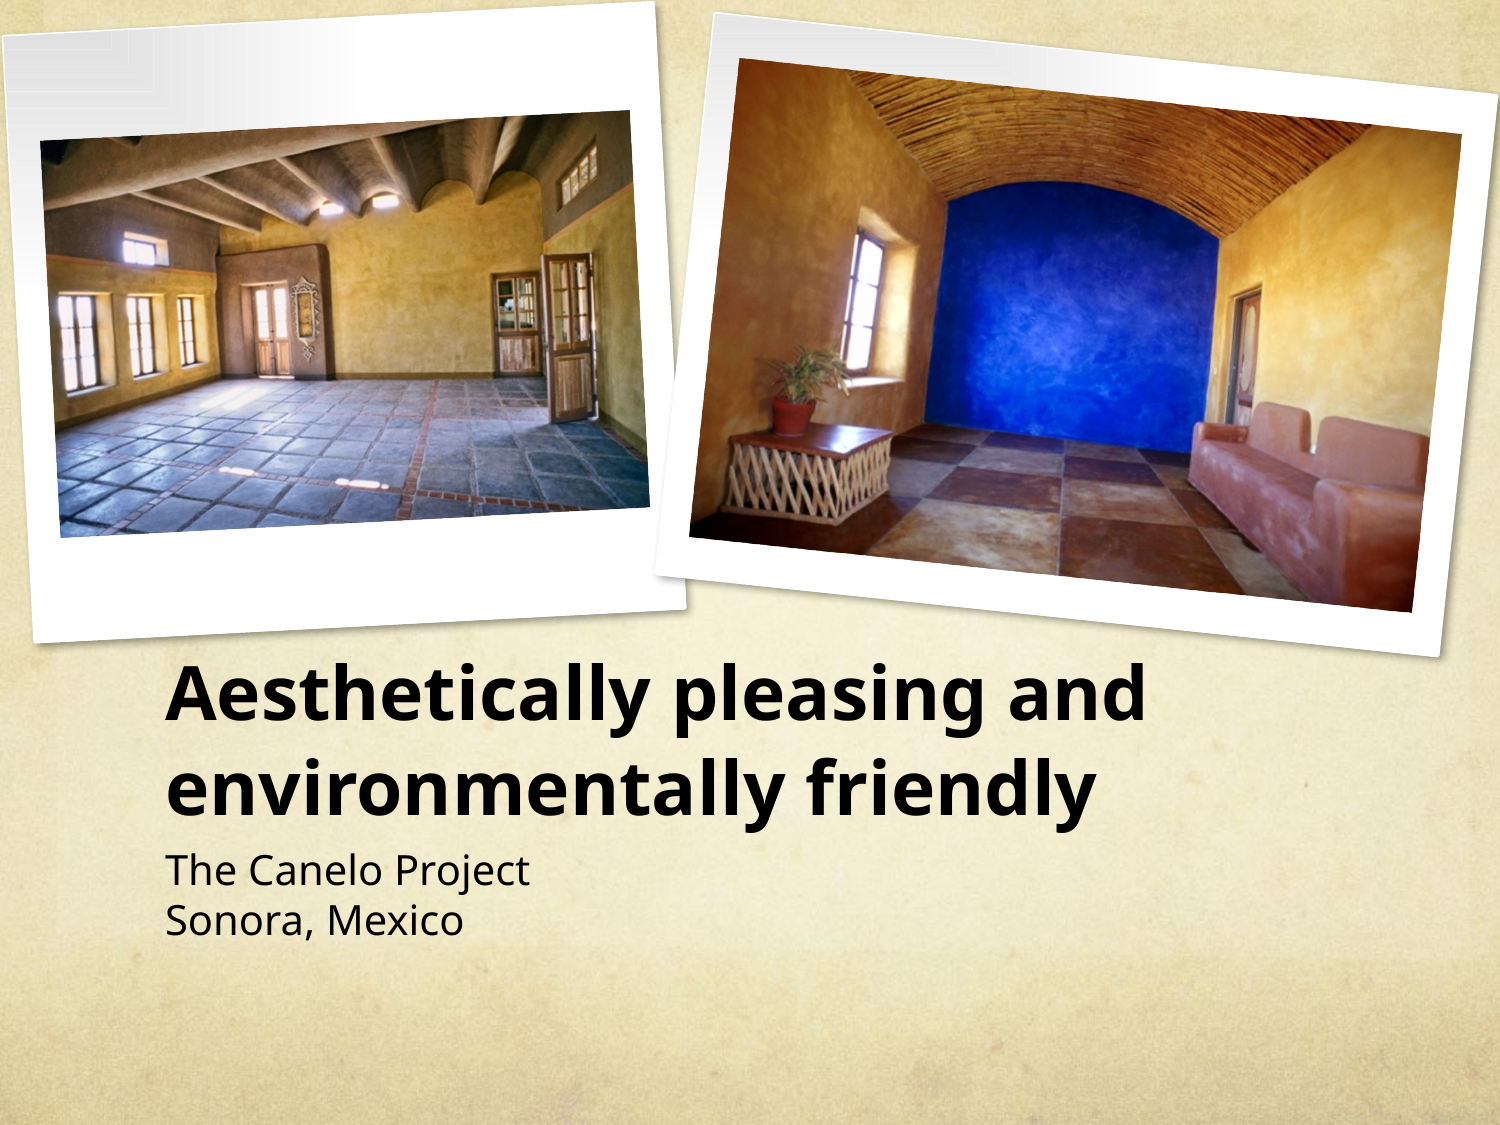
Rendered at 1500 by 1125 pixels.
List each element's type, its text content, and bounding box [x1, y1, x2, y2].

picture [0, 0, 1500, 1125]
title Aesthetically pleasing and environmentally friendly [150, 640, 1350, 831]
list The Canelo Project Sonora, Mexico [150, 835, 1350, 999]
picture [41, 49, 650, 598]
